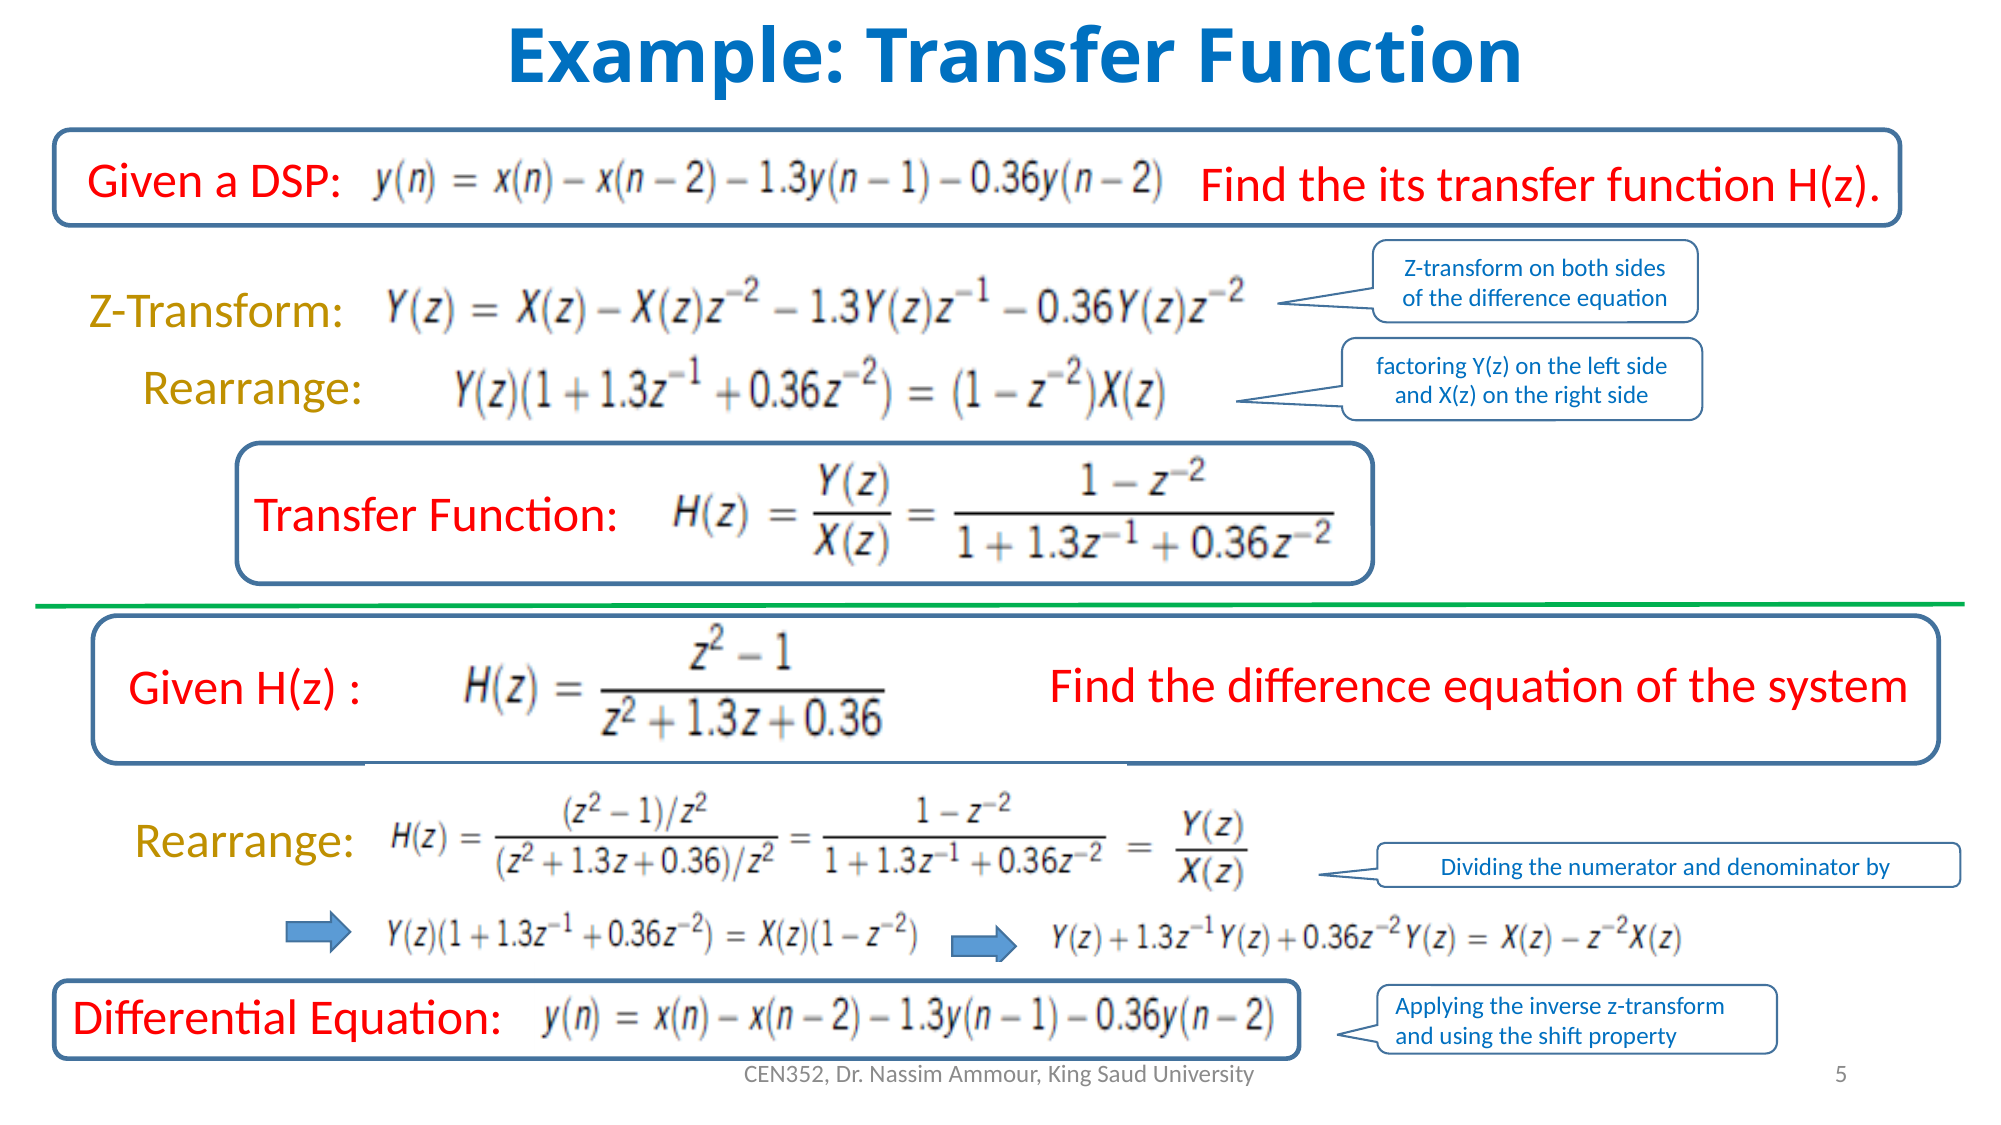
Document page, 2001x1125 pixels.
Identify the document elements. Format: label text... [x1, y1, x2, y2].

text_box [951, 924, 1018, 962]
text_box Z-Transform: [73, 270, 360, 346]
text_box factoring Y(z) on the left side and X(z) on the right side [1235, 336, 1704, 422]
footer CEN352, Dr. Nassim Ammour, King Saud University [662, 1042, 1338, 1103]
text_box Z-transform on both sides of the difference equation [1277, 239, 1699, 324]
text_box [285, 910, 352, 954]
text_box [92, 615, 1939, 764]
text_box Applying the inverse z-transform and using the shift property [1336, 983, 1779, 1055]
text_box Example: Transfer Function [490, 0, 1541, 105]
text_box Rearrange: [128, 346, 379, 422]
picture [359, 261, 1255, 442]
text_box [118, 764, 1255, 905]
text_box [54, 962, 1300, 1059]
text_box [54, 129, 1901, 226]
slide_number 5 [1777, 1042, 1863, 1103]
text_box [236, 442, 1373, 584]
picture [376, 886, 931, 962]
picture [1037, 904, 1690, 972]
